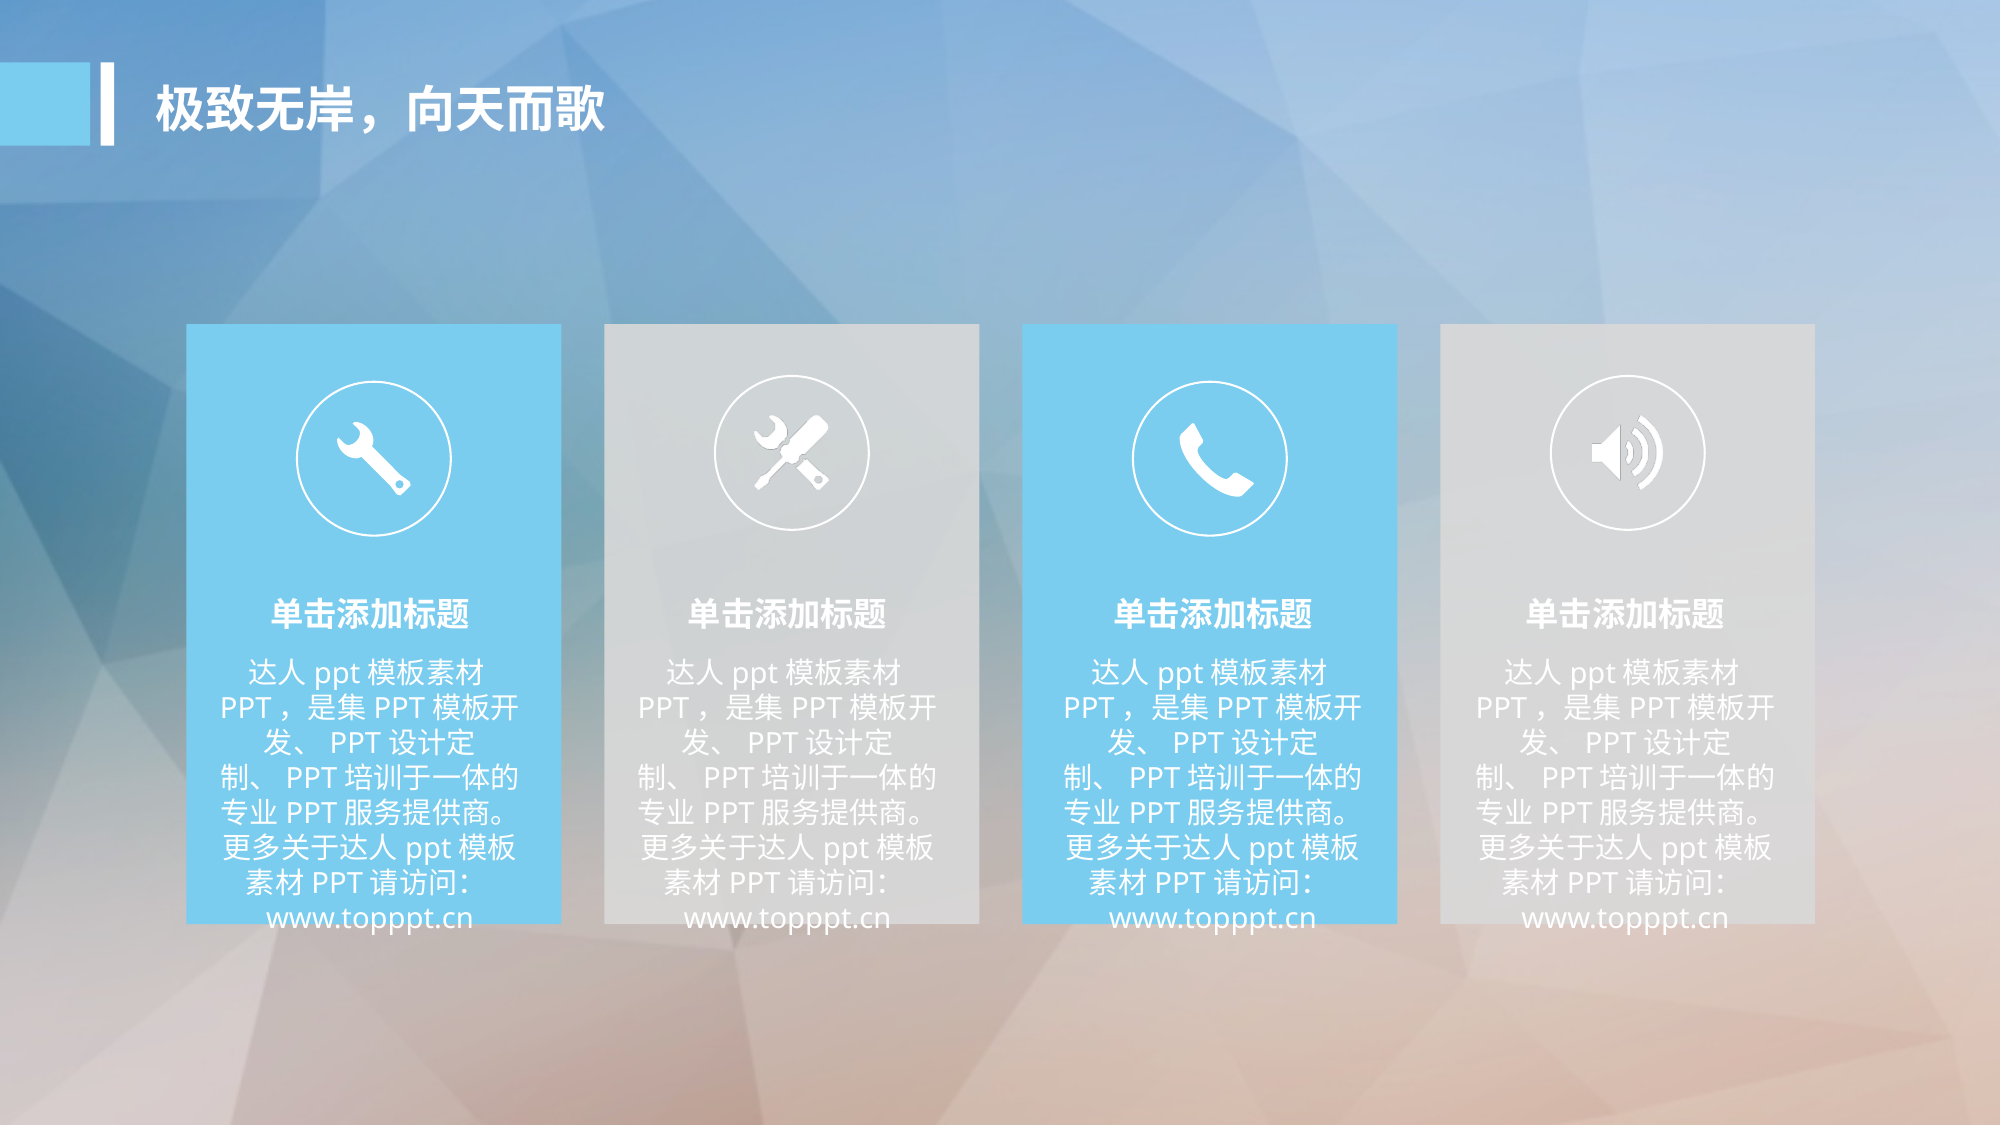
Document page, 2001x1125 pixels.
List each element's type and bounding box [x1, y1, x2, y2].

text_box [0, 62, 115, 146]
picture [0, 0, 2000, 1125]
text_box [186, 323, 562, 925]
text_box [1440, 323, 1816, 925]
text_box [1022, 323, 1398, 925]
text_box [604, 323, 980, 925]
